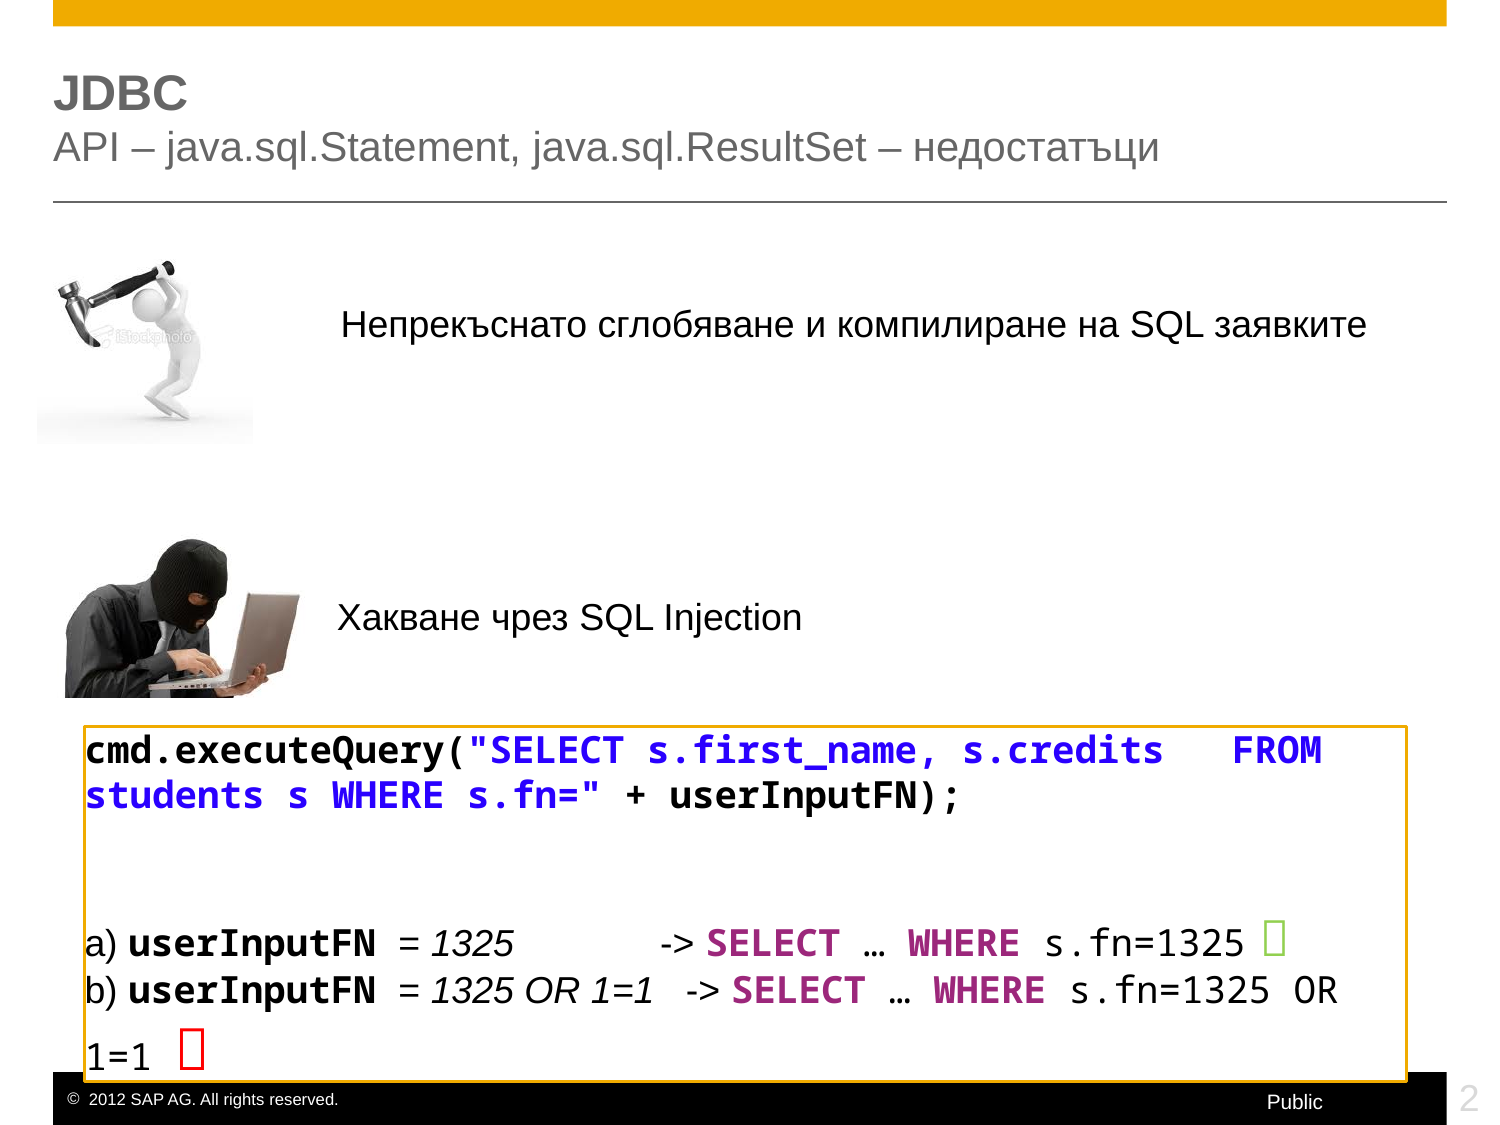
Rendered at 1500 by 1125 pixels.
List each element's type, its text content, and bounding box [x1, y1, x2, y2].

picture [57, 531, 307, 699]
text_box cmd.executeQuery("SELECT s.first_name, s.credits FROM students s WHERE s.fn=" + userInputFN); a) userInputFN = 1325 -> SELECT … WHERE s.fn=1325  b) userInputFN = 1325 OR 1=1 -> SELECT … WHERE s.fn=1325 OR 1=1  [83, 725, 1408, 1083]
text_box 2 [1458, 1074, 1500, 1120]
text_box Непрекъснато сглобяване и компилиране на SQL заявките [340, 300, 1368, 346]
title JDBC API – java.sql.Statement, java.sql.ResultSet – недостатъци [53, 53, 1447, 178]
text_box Хакване чрез SQL Injection [336, 592, 804, 638]
picture [37, 228, 253, 445]
